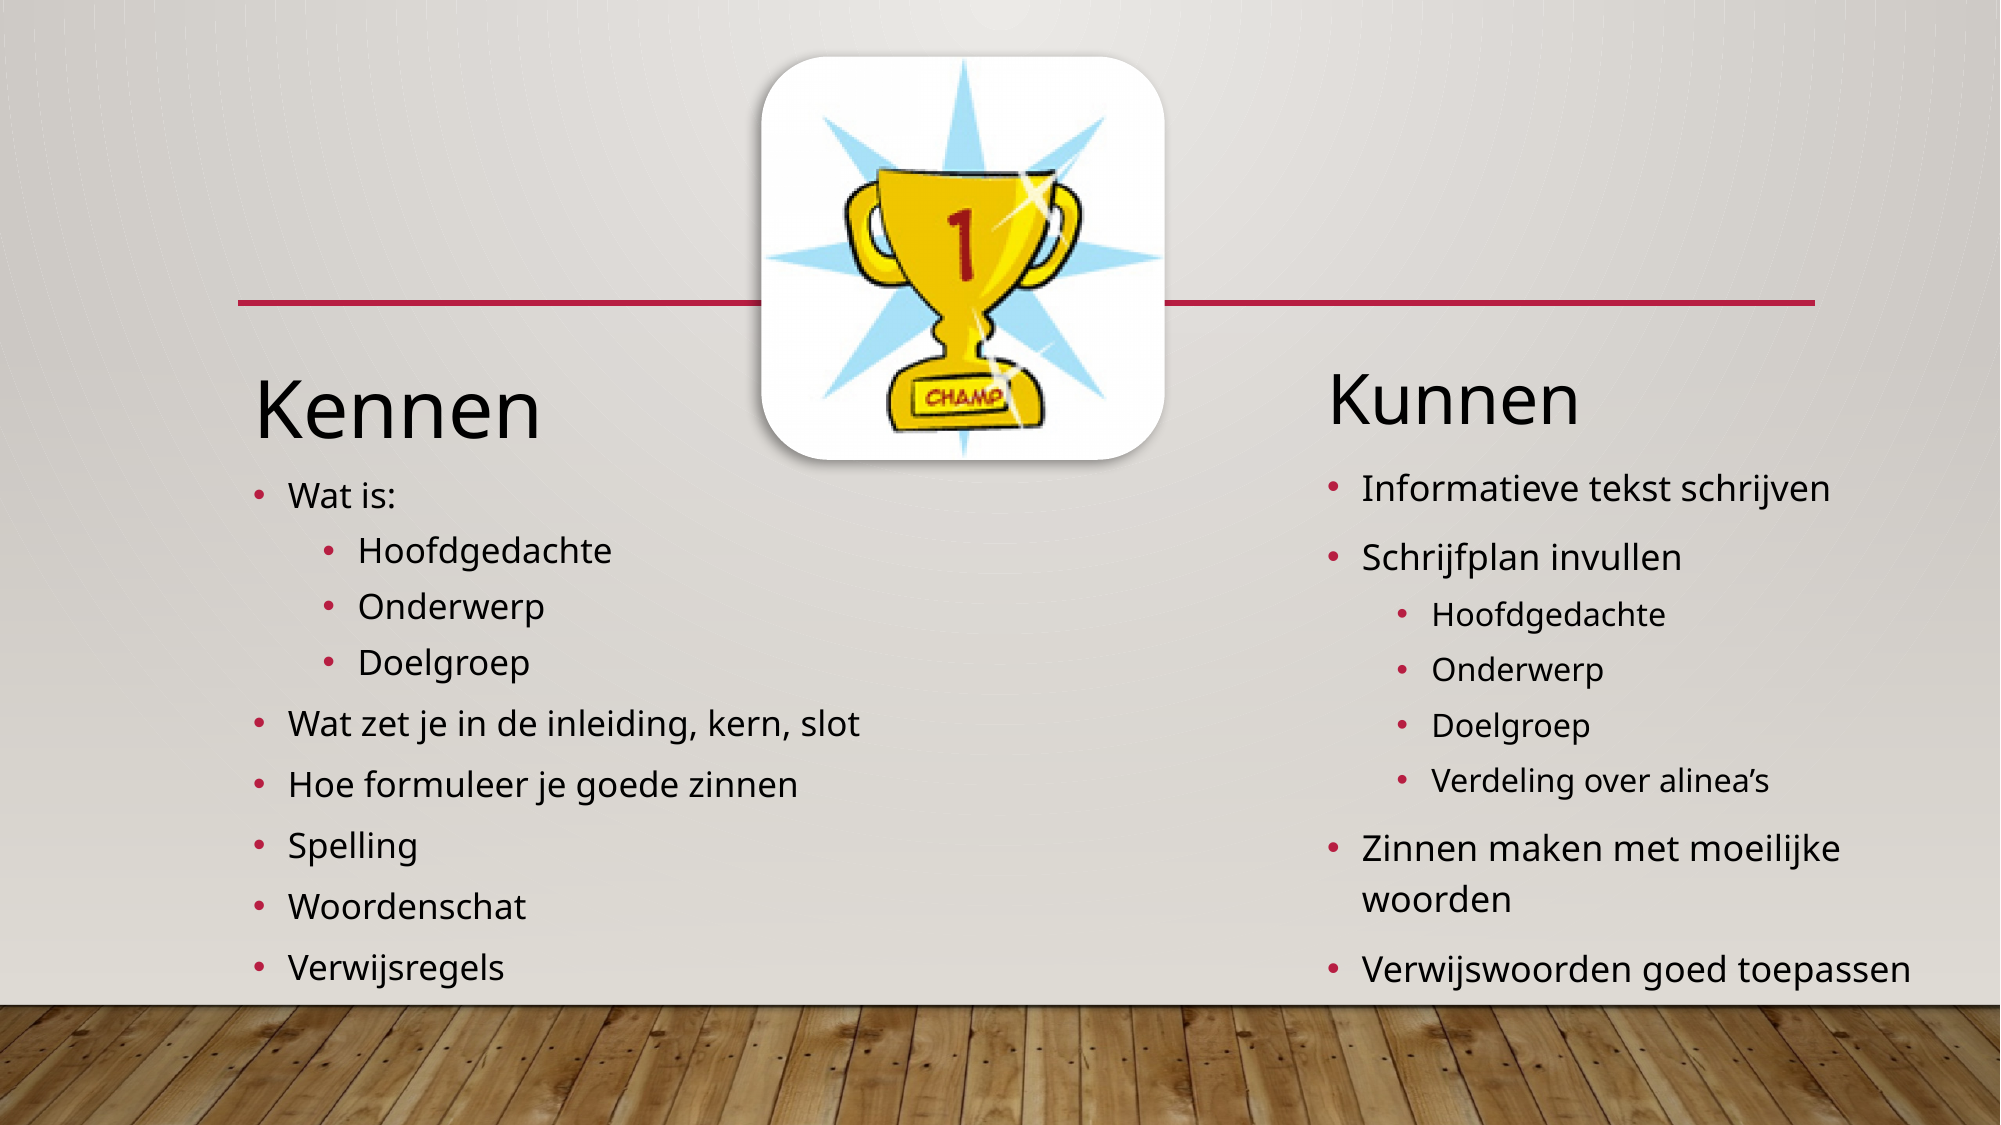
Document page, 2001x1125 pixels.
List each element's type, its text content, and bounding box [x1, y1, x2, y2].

list Kennen Wat is: Hoofdgedachte Onderwerp Doelgroep Wat zet je in de inleiding, kern, slot Hoe formuleer je goede zinnen Spelling Woordenschat Verwijsregels [238, 330, 881, 1046]
picture [0, 1005, 2000, 1125]
picture [761, 56, 1165, 461]
text_box Kunnen Informatieve tekst schrijven Schrijfplan invullen Hoofdgedachte Onderwerp Doelgroep Verdeling over alinea’s Zinnen maken met moeilijke woorden Verwijswoorden goed toepassen [1312, 330, 1966, 998]
